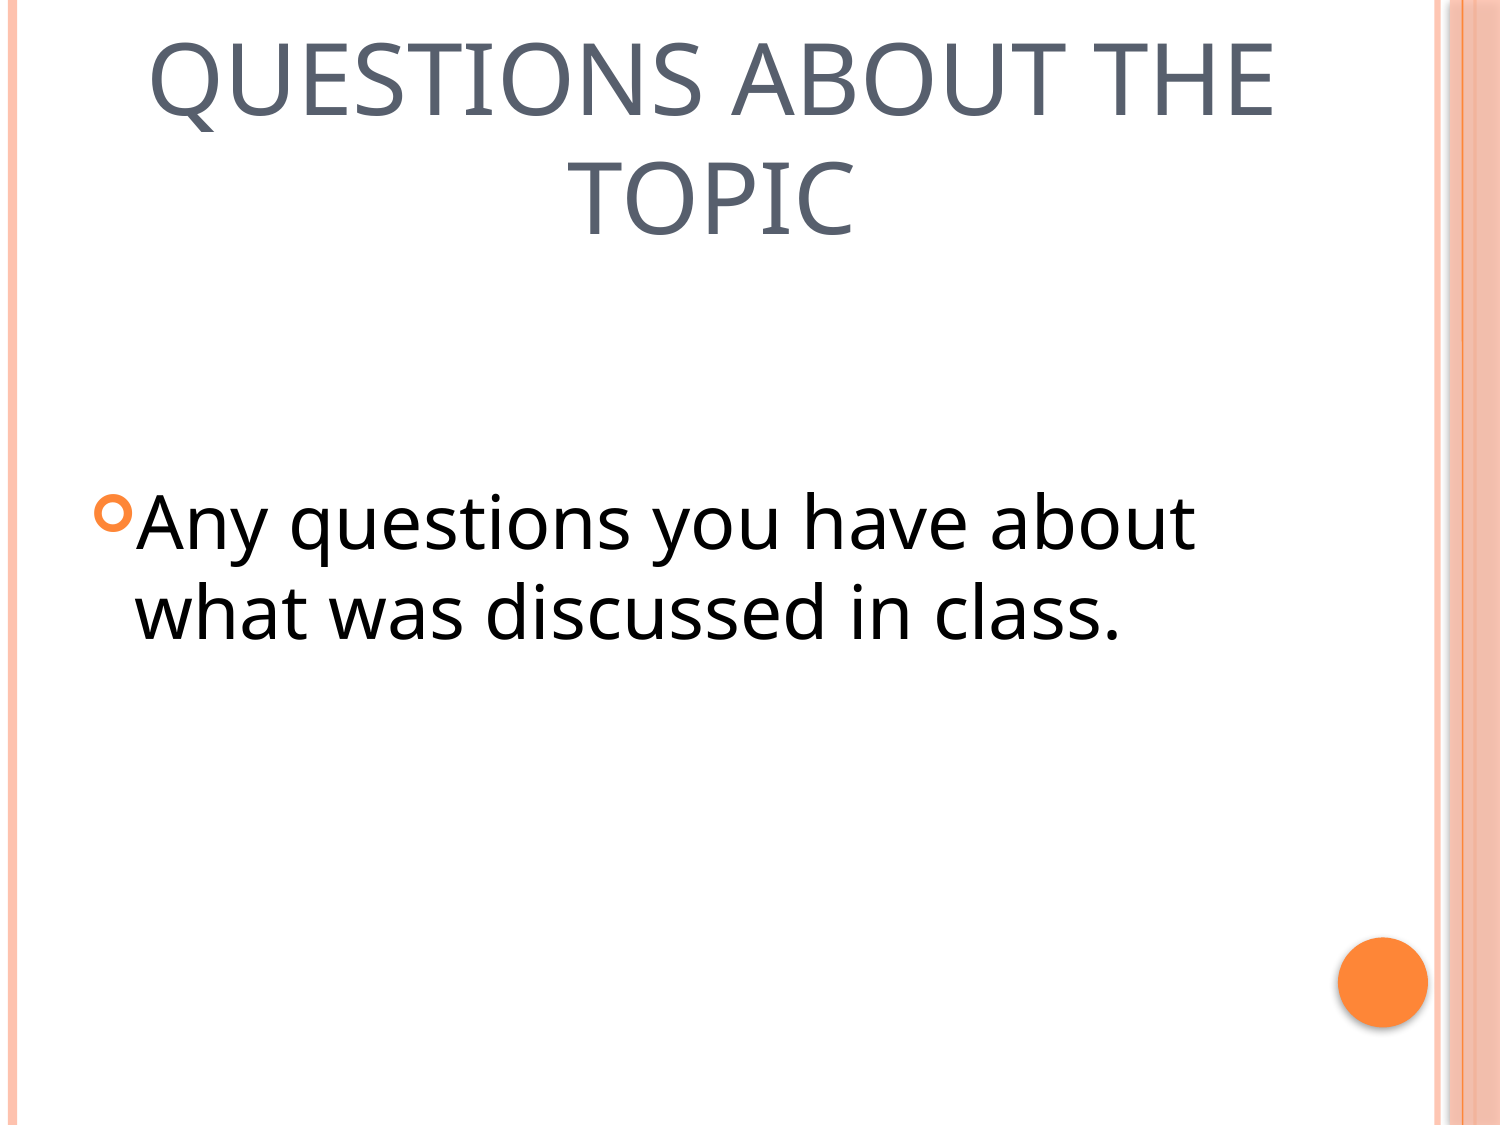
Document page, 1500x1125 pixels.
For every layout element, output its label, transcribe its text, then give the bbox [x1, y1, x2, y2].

title Questions about the topic [75, 45, 1350, 263]
list Any questions you have about what was discussed in class. [75, 262, 1300, 1062]
